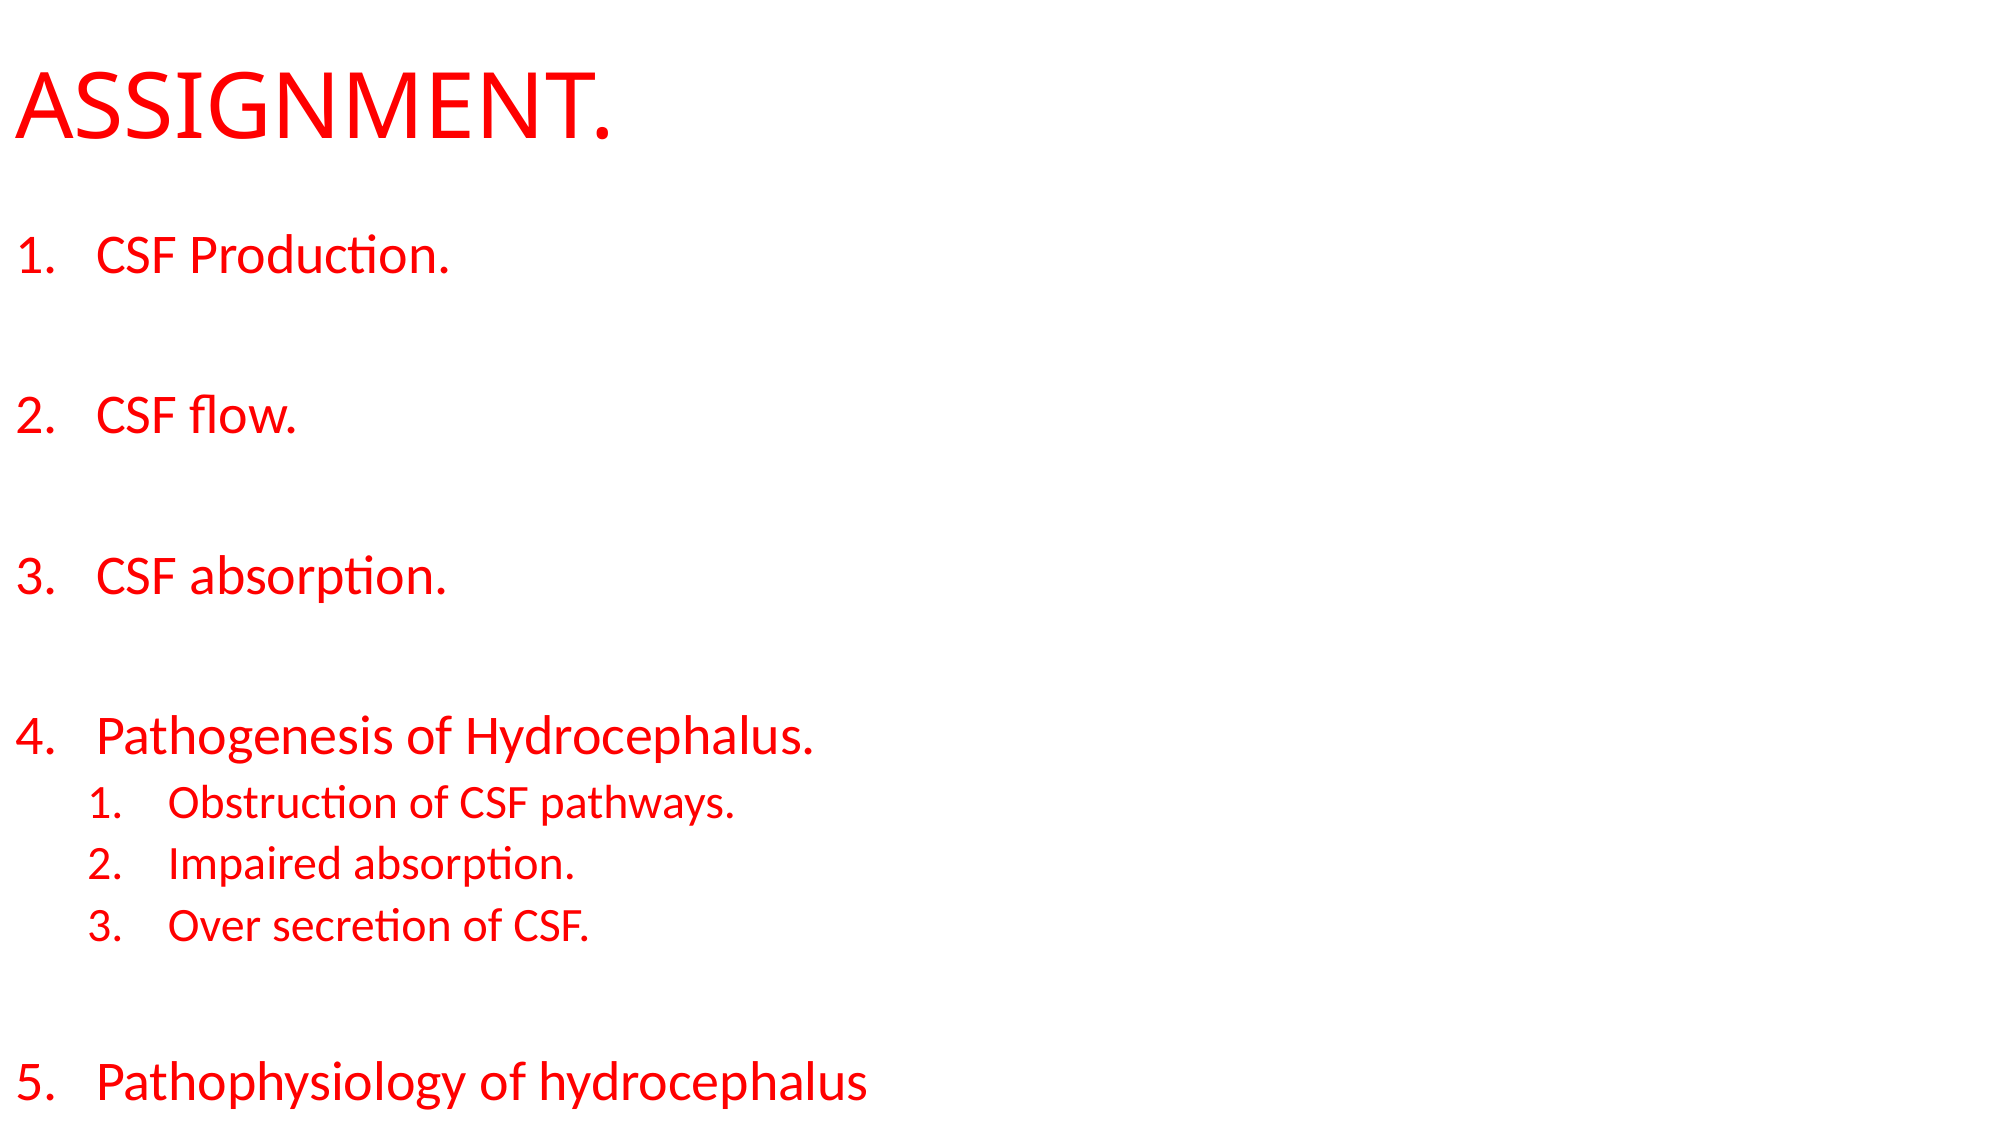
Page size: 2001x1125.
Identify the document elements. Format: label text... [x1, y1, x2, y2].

list CSF Production. CSF flow. CSF absorption. Pathogenesis of Hydrocephalus. Obstruction of CSF pathways. Impaired absorption. Over secretion of CSF. Pathophysiology of hydrocephalus [0, 217, 2000, 1125]
title ASSIGNMENT. [0, 0, 1725, 217]
